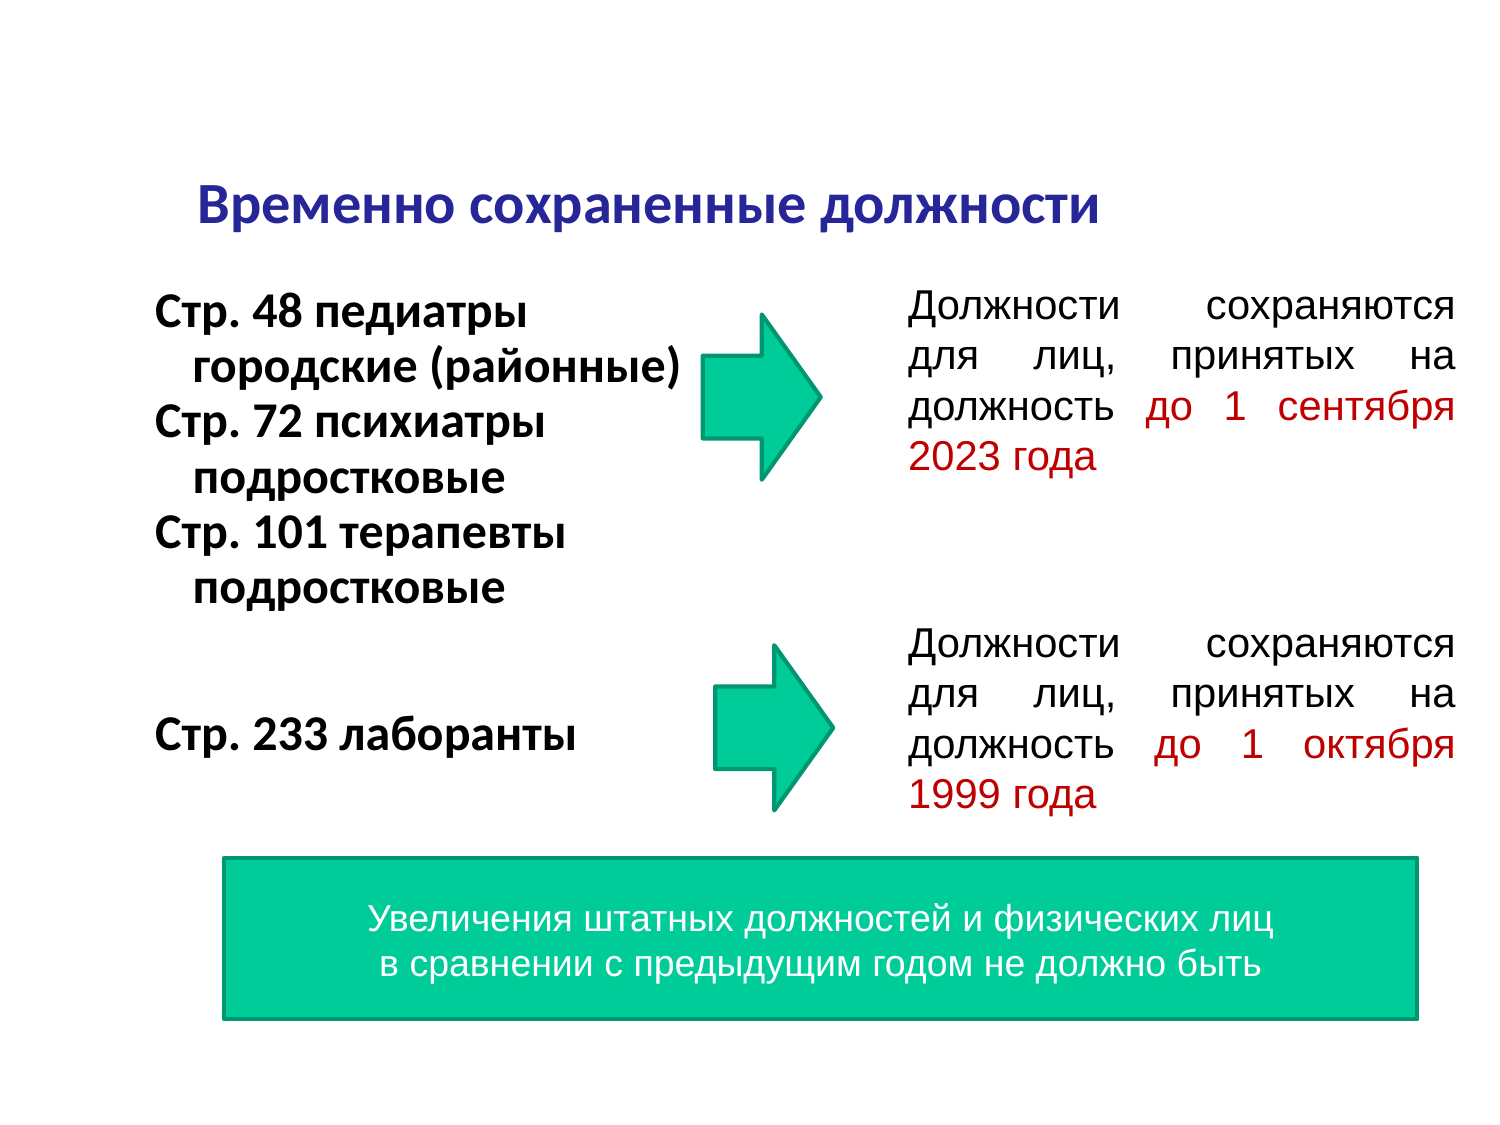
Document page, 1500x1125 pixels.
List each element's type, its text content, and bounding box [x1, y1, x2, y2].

text_box [700, 312, 823, 482]
list Стр. 48 педиатры городские (районные) Стр. 72 психиатры подростковые Стр. 101 терапевты подростковые Стр. 233 лаборанты [117, 278, 832, 1067]
text_box [713, 643, 835, 813]
text_box Должности сохраняются для лиц, принятых на должность до 1 сентября 2023 года Должности сохраняются для лиц, принятых на должность до 1 октября 1999 года [879, 208, 1471, 1020]
title Временно сохраненные должности [183, 113, 1308, 244]
text_box Увеличения штатных должностей и физических лиц в сравнении с предыдущим годом не должно быть [222, 856, 1419, 1021]
